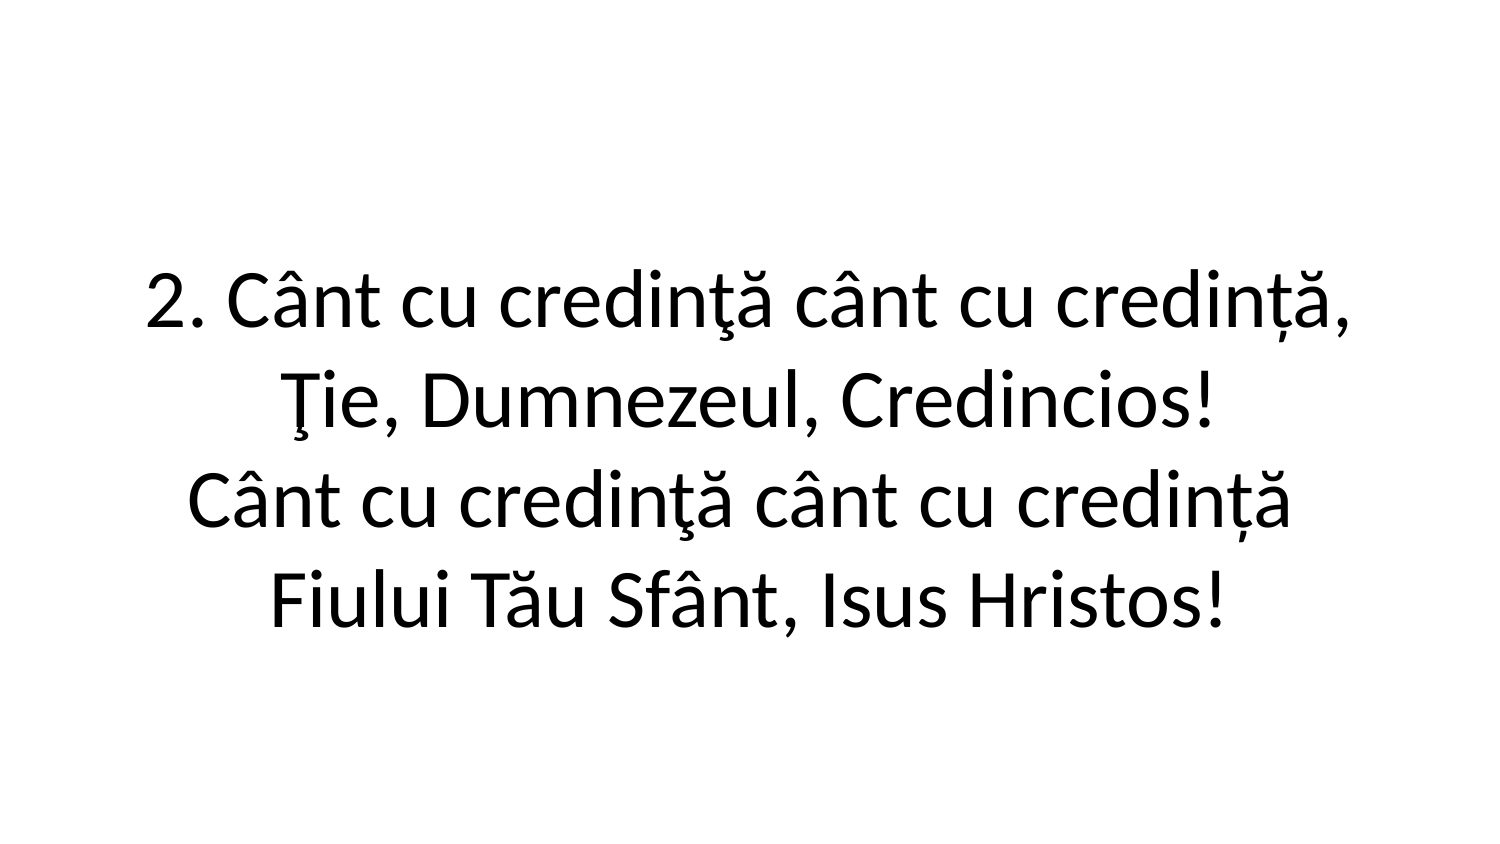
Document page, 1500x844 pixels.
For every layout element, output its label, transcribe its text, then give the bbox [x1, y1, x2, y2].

text_box 2. Cânt cu credinţă cânt cu credință, Ţie, Dumnezeul, Credincios! Cânt cu credinţă cânt cu credință Fiului Tău Sfânt, Isus Hristos! [130, 192, 1370, 652]
